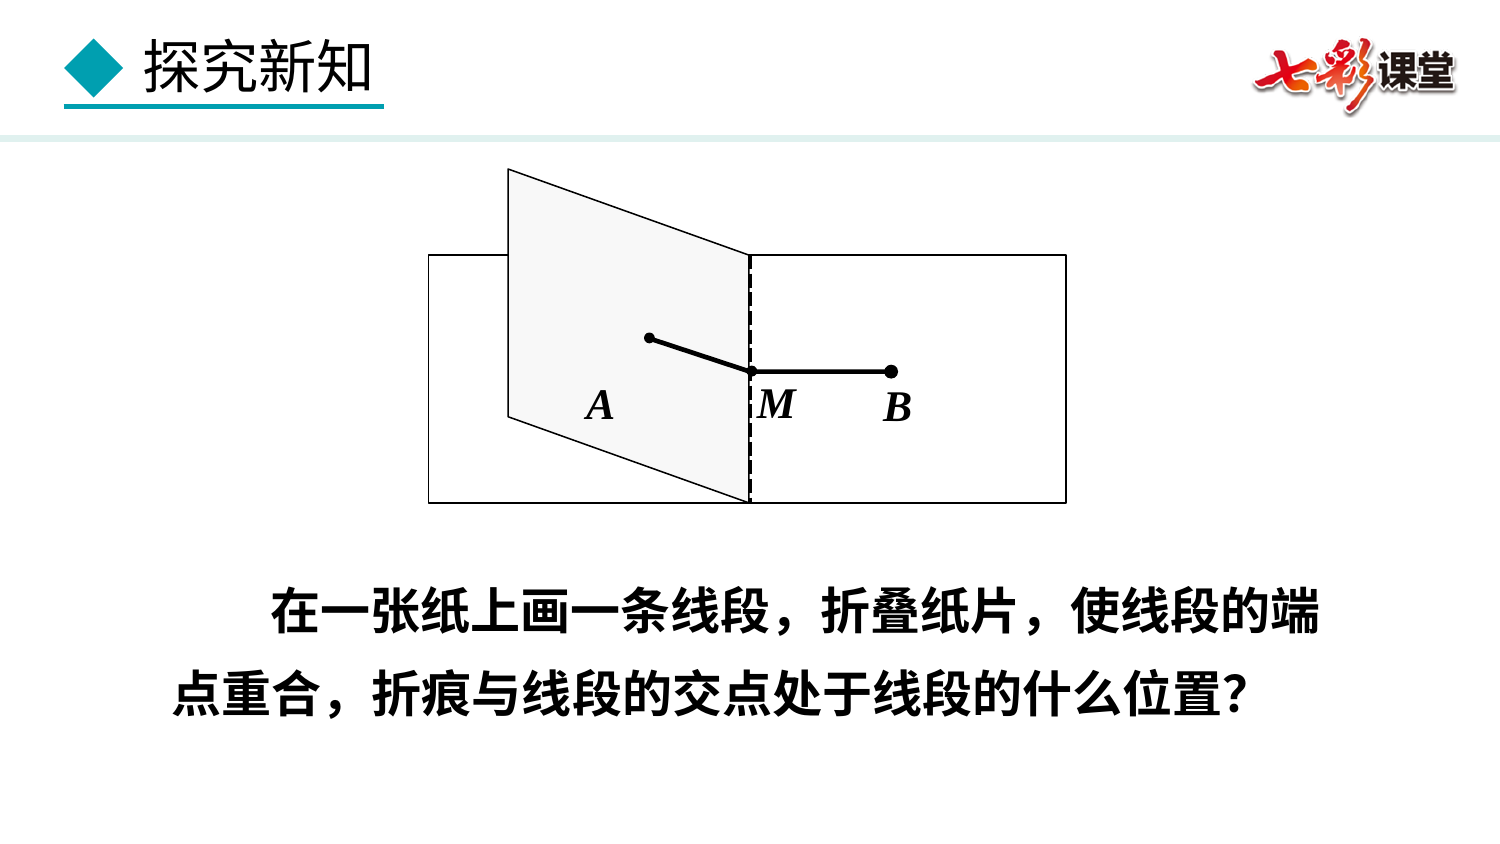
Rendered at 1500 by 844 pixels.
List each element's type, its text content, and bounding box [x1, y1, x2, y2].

text_box [754, 254, 1067, 503]
text_box M [755, 366, 799, 435]
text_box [509, 169, 751, 505]
picture [1249, 32, 1461, 118]
text_box [885, 365, 897, 370]
text_box [428, 254, 504, 503]
text_box B [868, 370, 925, 438]
text_box 在一张纸上画一条线段，折叠纸片，使线段的端点重合，折痕与线段的交点处于线段的什么位置？ [157, 548, 1374, 730]
